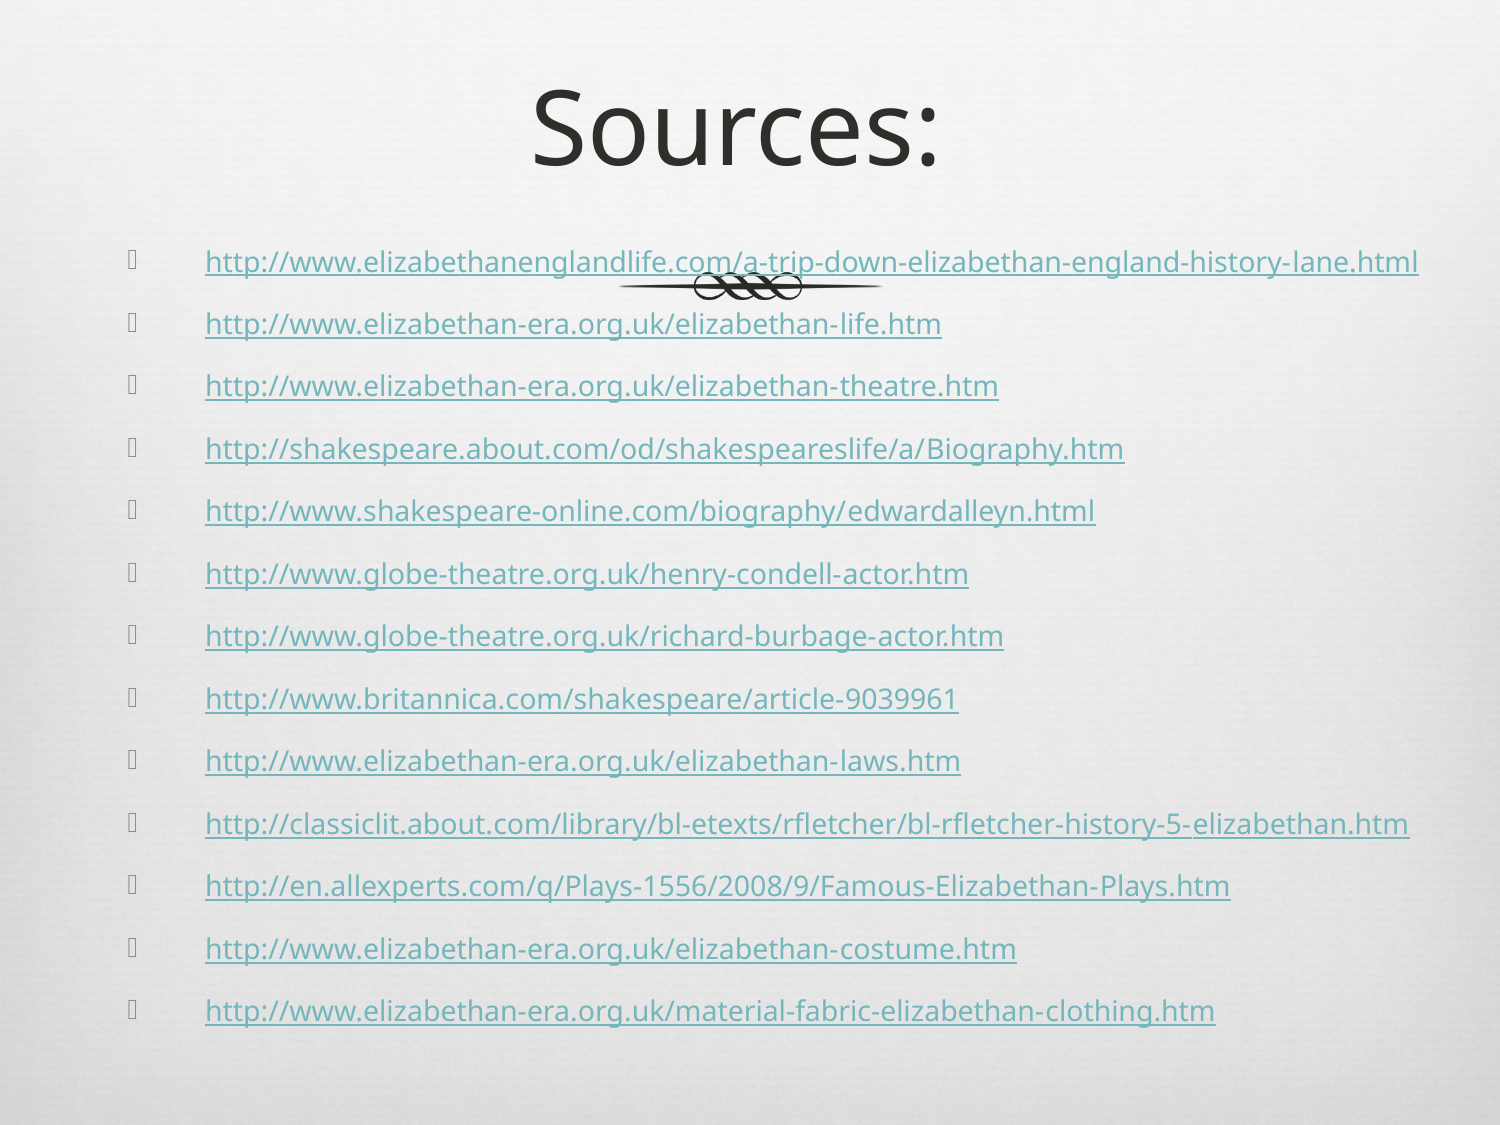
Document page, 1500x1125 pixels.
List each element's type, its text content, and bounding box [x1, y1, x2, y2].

title Sources: [112, 11, 1388, 236]
list http://www.elizabethanenglandlife.com/a-trip-down-elizabethan-england-history-lane.html http://www.elizabethan-era.org.uk/elizabethan-life.htm http://www.elizabethan-era.org.uk/elizabethan-theatre.htm http://shakespeare.about.com/od/shakespeareslife/a/Biography.htm http://www.shakespeare-online.com/biography/edwardalleyn.html http://www.globe-theatre.org.uk/henry-condell-actor.htm http://www.globe-theatre.org.uk/richard-burbage-actor.htm http://www.britannica.com/shakespeare/article-9039961 http://www.elizabethan-era.org.uk/elizabethan-laws.htm http://classiclit.about.com/library/bl-etexts/rfletcher/bl-rfletcher-history-5-elizabethan.htm http://en.allexperts.com/q/Plays-1556/2008/9/Famous-Elizabethan-Plays.htm http://www.elizabethan-era.org.uk/elizabethan-costume.htm http://www.elizabethan-era.org.uk/material-fabric-elizabethan-clothing.htm [112, 236, 1436, 1090]
